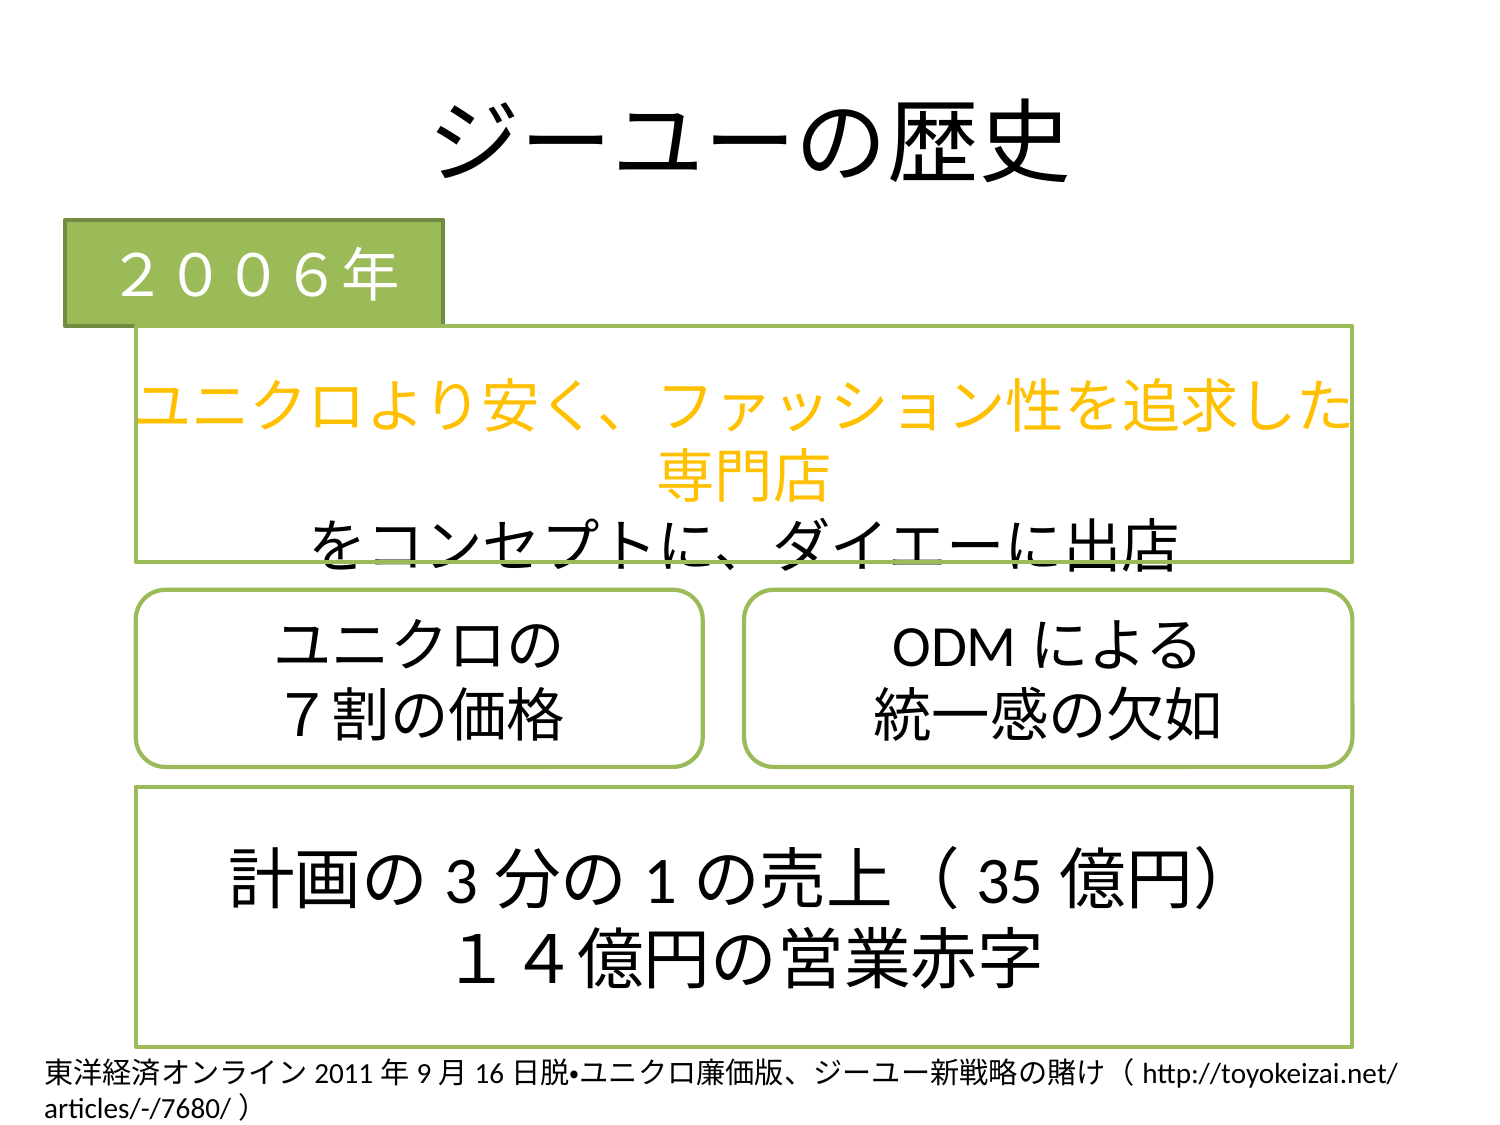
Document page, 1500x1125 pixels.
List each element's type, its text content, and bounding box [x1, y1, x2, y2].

text_box ２００６年 [63, 218, 445, 328]
text_box 東洋経済オンライン2011年9月16日脱・ユニクロ廉価版、ジーユー新戦略の賭け（http://toyokeizai.net/articles/-/7680/） [29, 1046, 1471, 1125]
text_box [134, 324, 1354, 564]
title ジーユーの歴史 [75, 45, 1425, 233]
text_box ODMによる 統一感の欠如 [741, 587, 1355, 770]
text_box ユニクロの ７割の価格 [133, 587, 705, 770]
text_box ユニクロより安く、ファッション性を追求した専門店 をコンセプトに、ダイエーに出店 [100, 361, 1388, 587]
text_box 計画の3分の1の売上（35億円） １４億円の営業赤字 [134, 785, 1354, 1046]
